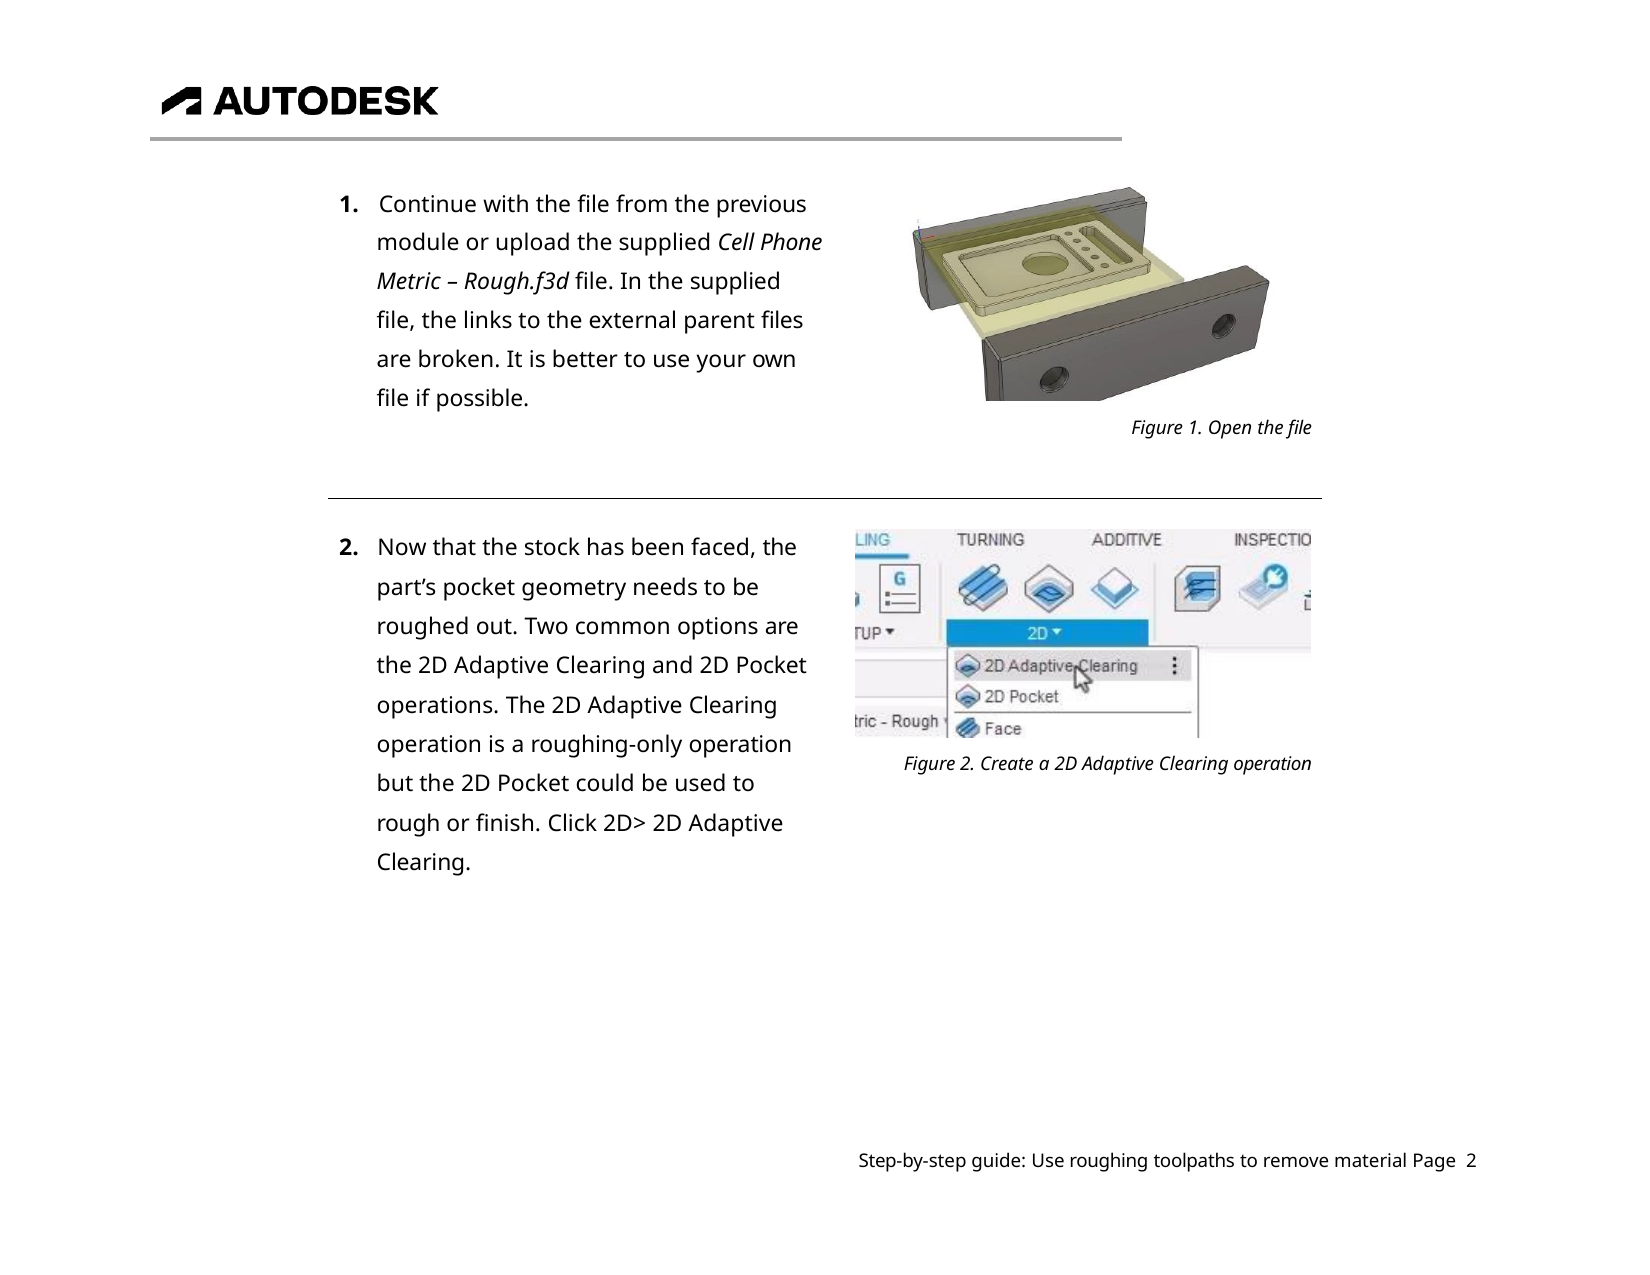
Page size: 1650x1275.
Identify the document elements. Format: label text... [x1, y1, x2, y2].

table_cell 2. Now that the stock has been faced, the part’s pocket geometry needs to be roughed out. Two common options are the 2D Adaptive Clearing and 2D Pocket operations. The 2D Adaptive Clearing operation is a roughing-only operation but the 2D Pocket could be used to rough or finish. Click 2D> 2D Adaptive Clearing. [328, 499, 841, 877]
table_header 1. Continue with the file from the previous module or upload the supplied Cell Phone Metric – Rough.f3d file. In the supplied file, the links to the external parent files are broken. It is better to use your own file if possible. [328, 187, 841, 498]
table_header Figure 1. Open the file [841, 187, 1322, 498]
slide_number Step-by-step guide: Use roughing toolpaths to remove material Page 10 [856, 1145, 1509, 1275]
picture [854, 529, 1311, 738]
table_cell Figure 2. Create a 2D Adaptive Clearing operation [841, 499, 1322, 877]
picture [908, 186, 1276, 402]
picture [161, 86, 439, 115]
